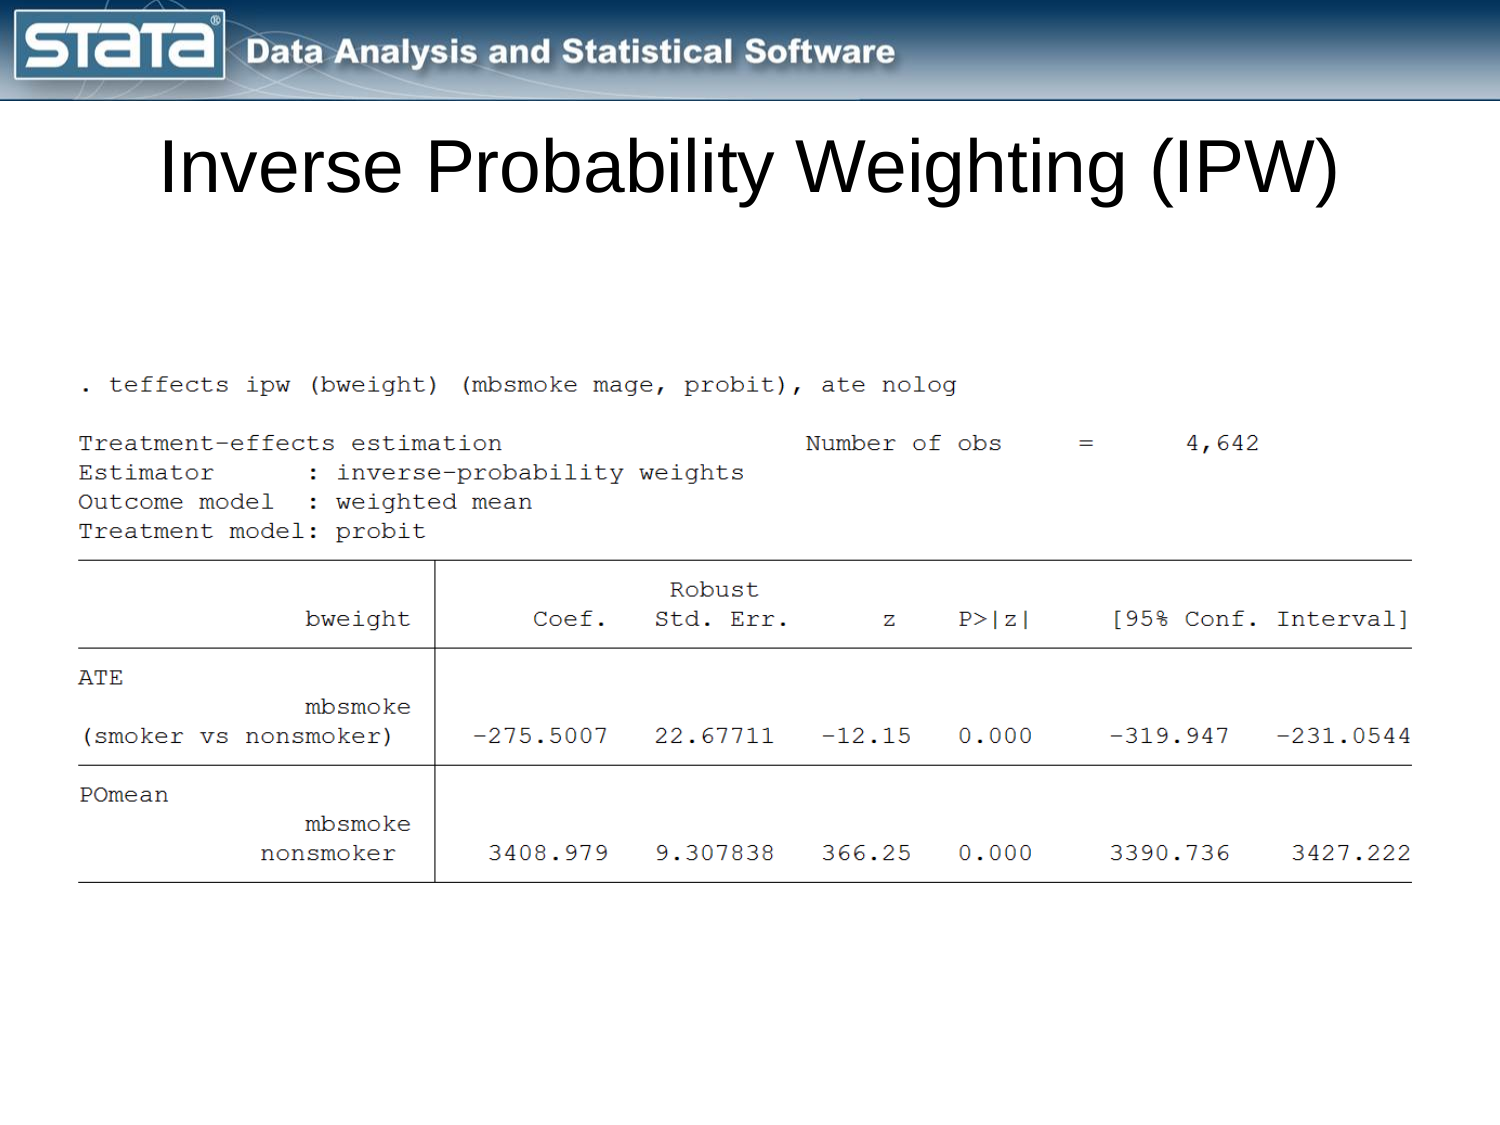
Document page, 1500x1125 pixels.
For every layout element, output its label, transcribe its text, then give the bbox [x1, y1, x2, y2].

picture [0, 0, 1500, 102]
title Inverse Probability Weighting (IPW) [0, 108, 1500, 225]
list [74, 371, 1426, 896]
